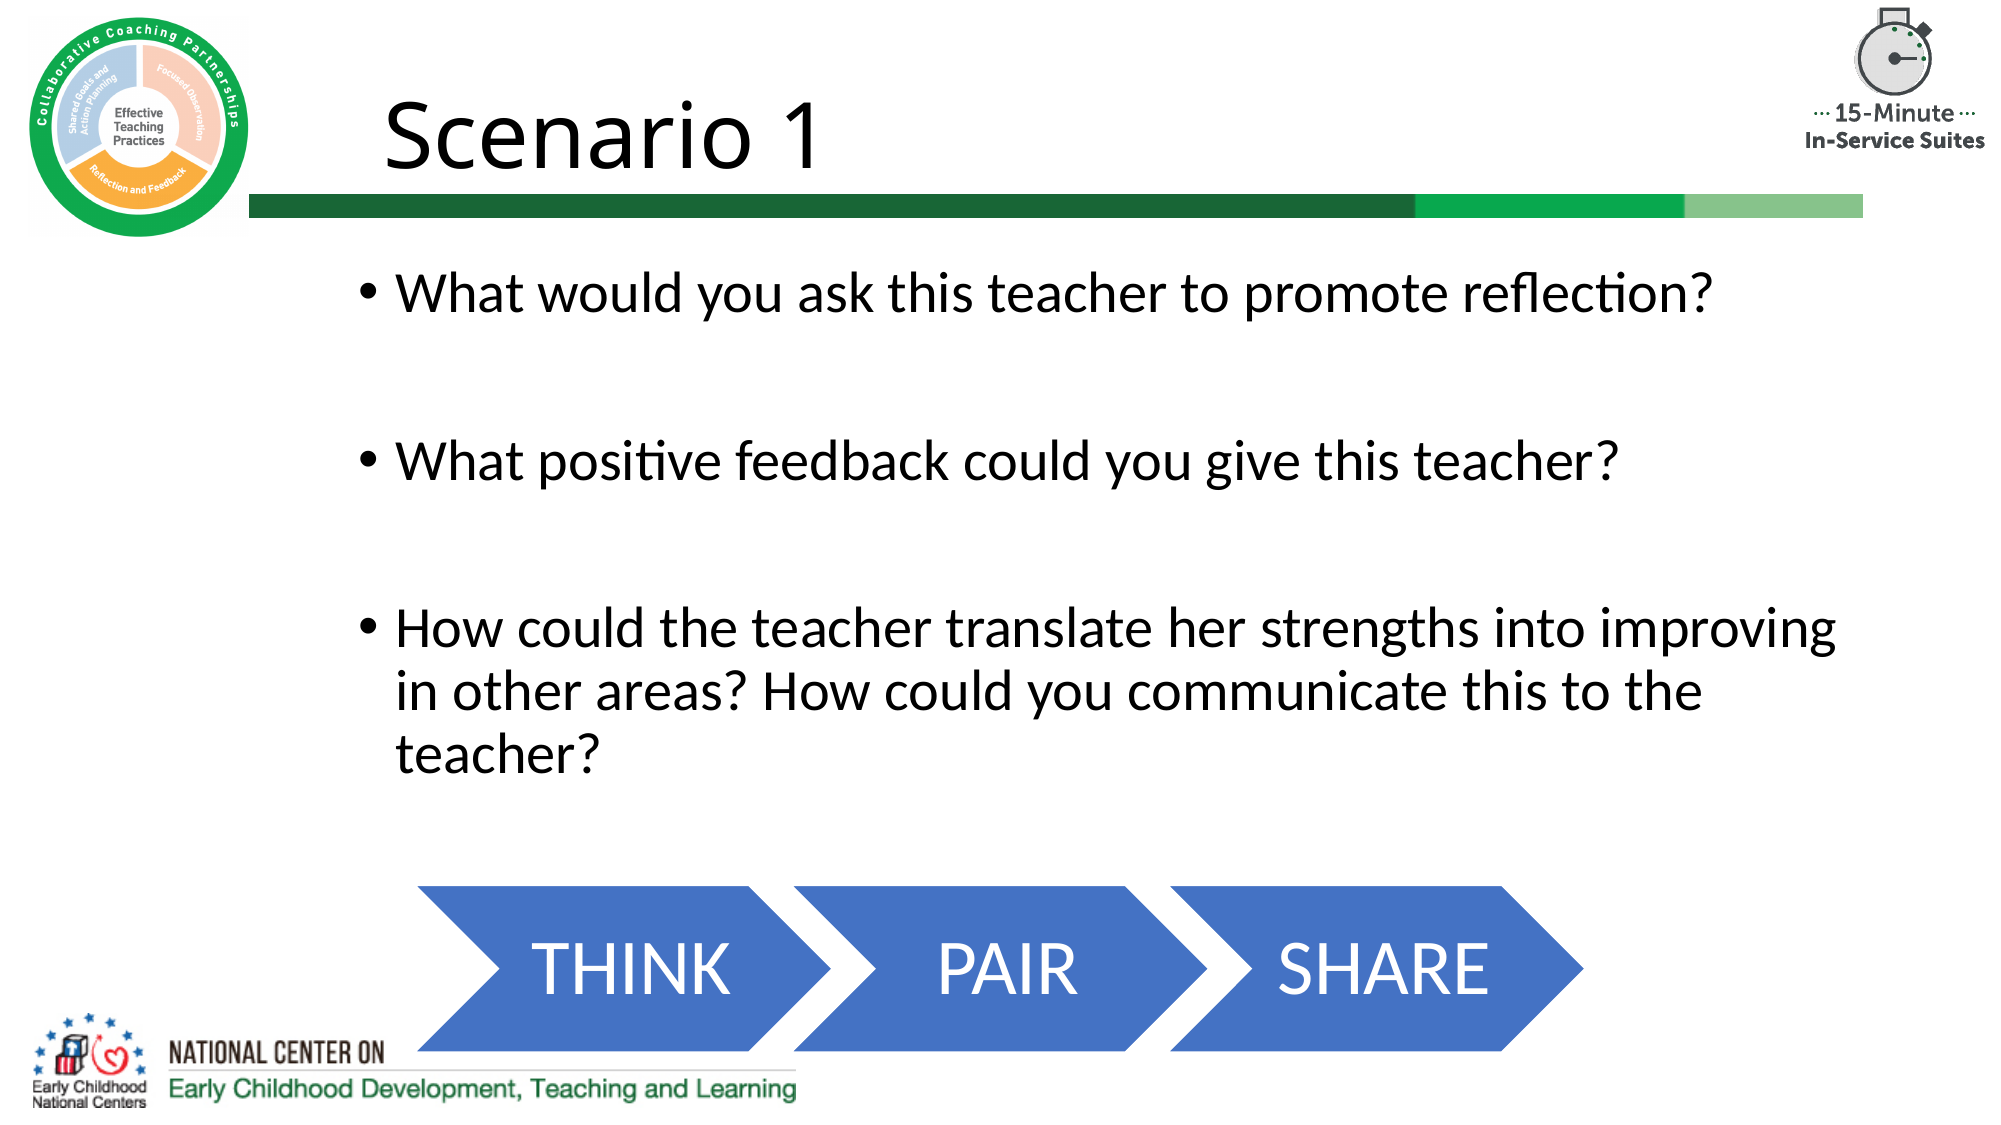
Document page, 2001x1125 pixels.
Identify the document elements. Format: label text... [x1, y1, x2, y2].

picture [33, 1013, 414, 1108]
picture [1790, 0, 1999, 161]
title Scenario 1 [368, 59, 1863, 218]
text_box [414, 784, 1586, 1125]
list What would you ask this teacher to promote reflection? What positive feedback could you give this teacher? How could the teacher translate her strengths into improving in other areas? How could you communicate this to the teacher? [343, 254, 1906, 969]
picture [28, 16, 368, 237]
